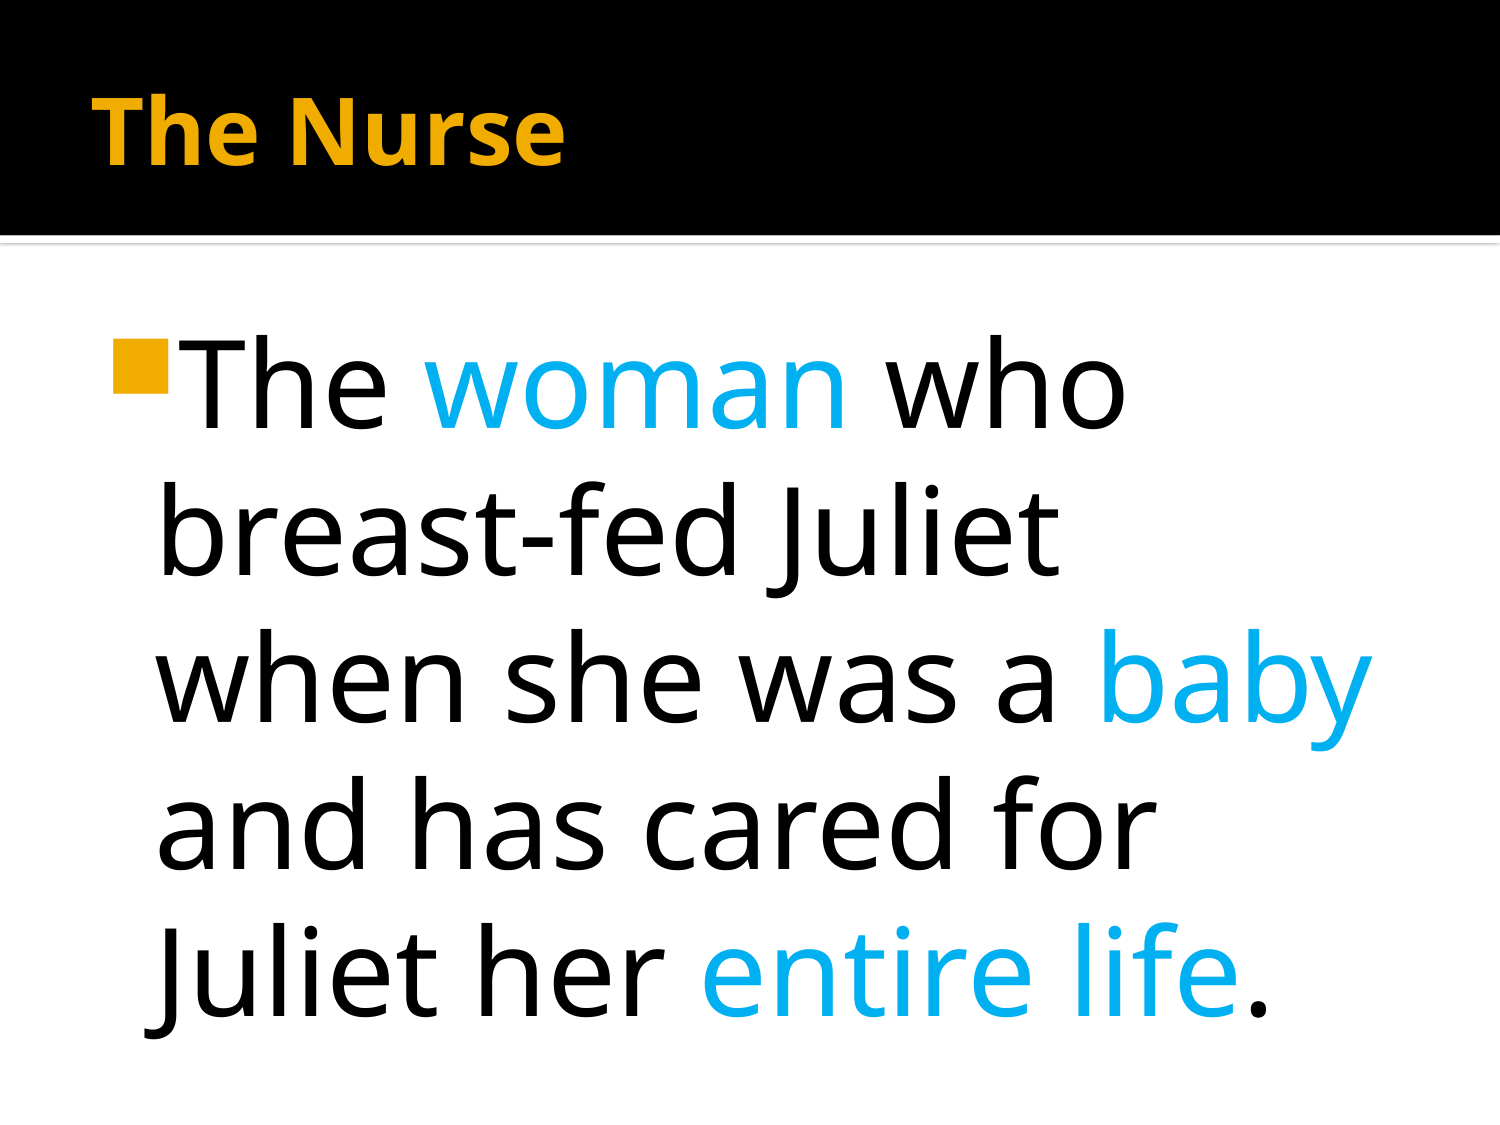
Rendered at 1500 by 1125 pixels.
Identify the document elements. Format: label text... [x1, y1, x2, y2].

title The Nurse [75, 25, 1425, 231]
list The woman who breast-fed Juliet when she was a baby and has cared for Juliet her entire life. [75, 291, 1425, 1050]
